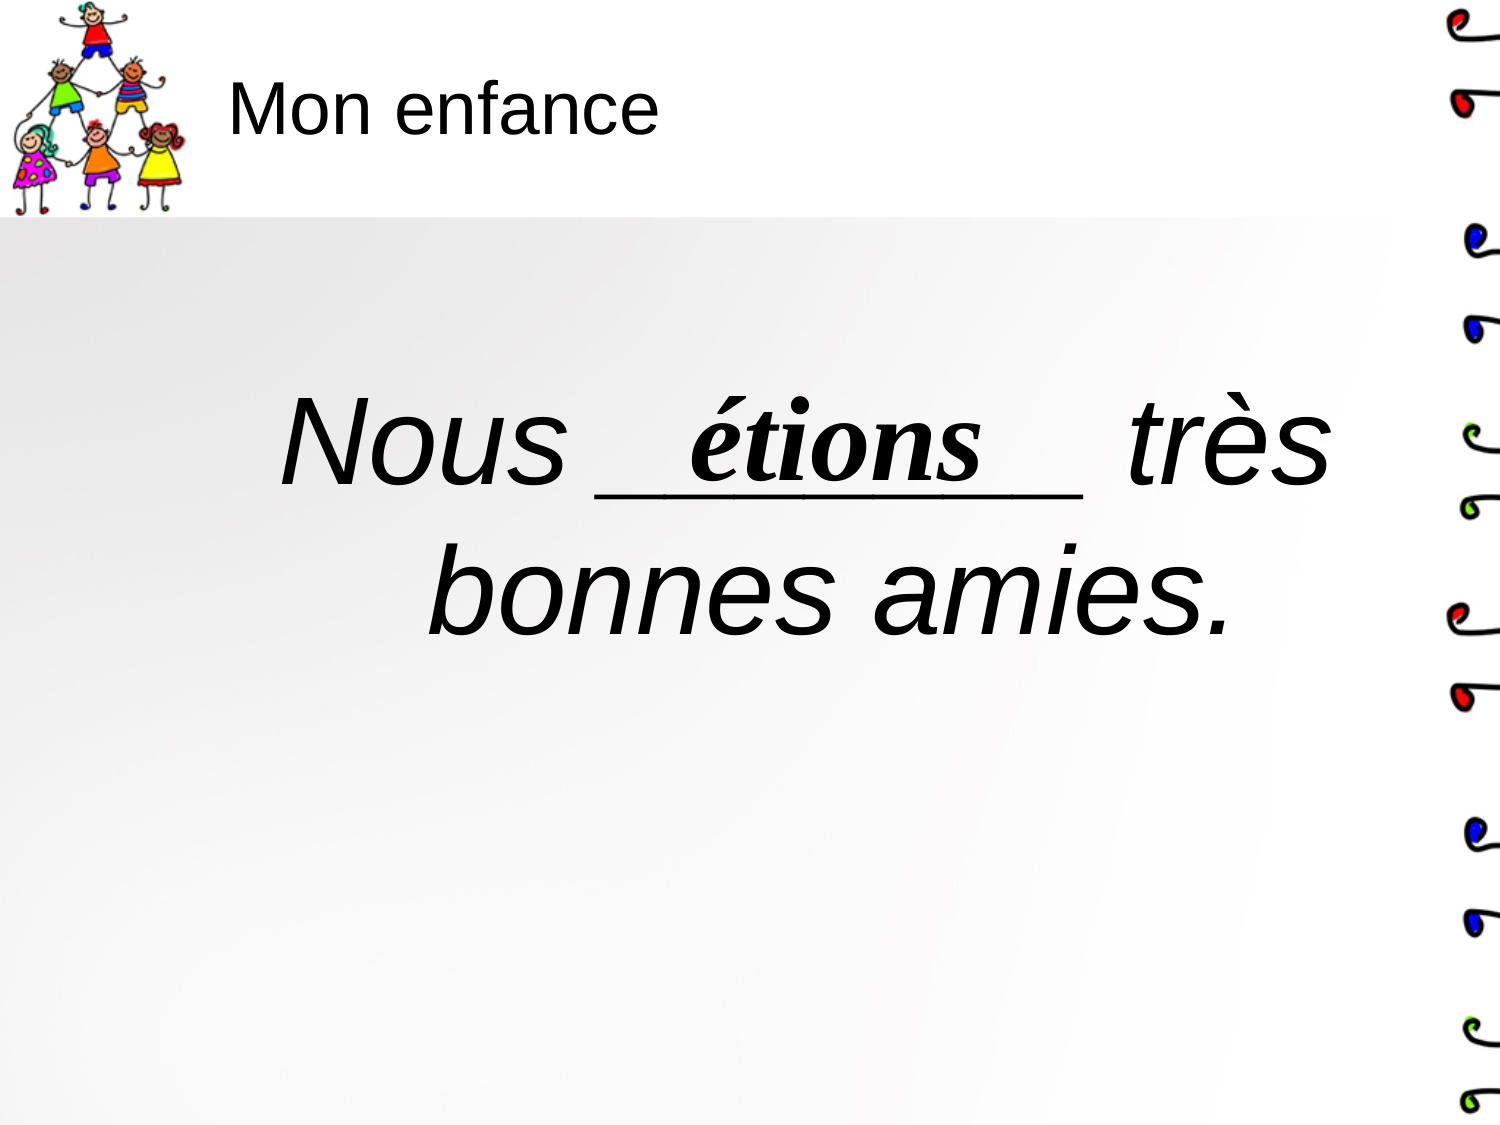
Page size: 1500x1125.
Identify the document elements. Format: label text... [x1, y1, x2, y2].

list Nous _______ très bonnes amies. [112, 352, 1500, 1125]
picture [0, 0, 1500, 1125]
title Mon enfance [212, 16, 1463, 192]
text_box étions [674, 352, 1050, 550]
